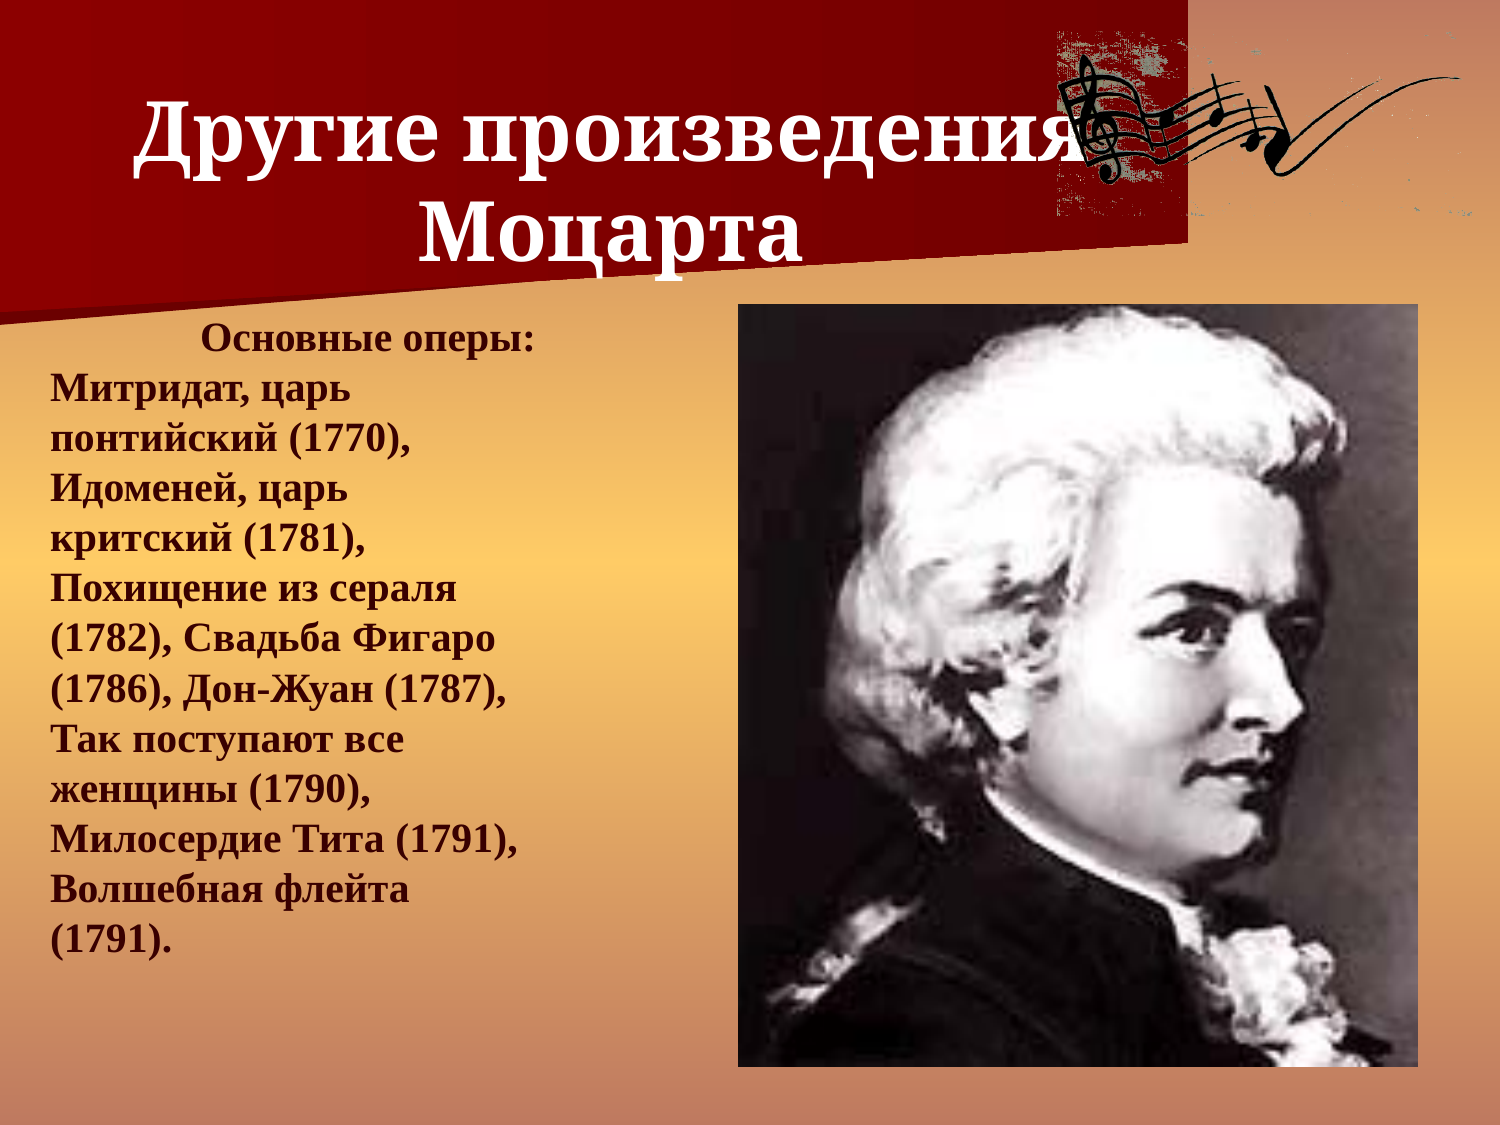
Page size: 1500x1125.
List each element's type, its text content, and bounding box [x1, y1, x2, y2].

text_box Основные оперы: Митридат, царь понтийский (1770), Идоменей, царь критский (1781), Похищение из сераля (1782), Свадьба Фигаро (1786), Дон-Жуан (1787), Так поступают все женщины (1790), Милосердие Тита (1791), Волшебная флейта (1791). [35, 285, 551, 1018]
picture [738, 304, 1419, 1067]
text_box Другие произведения Моцарта [27, 70, 1196, 285]
picture [1056, 30, 1473, 216]
